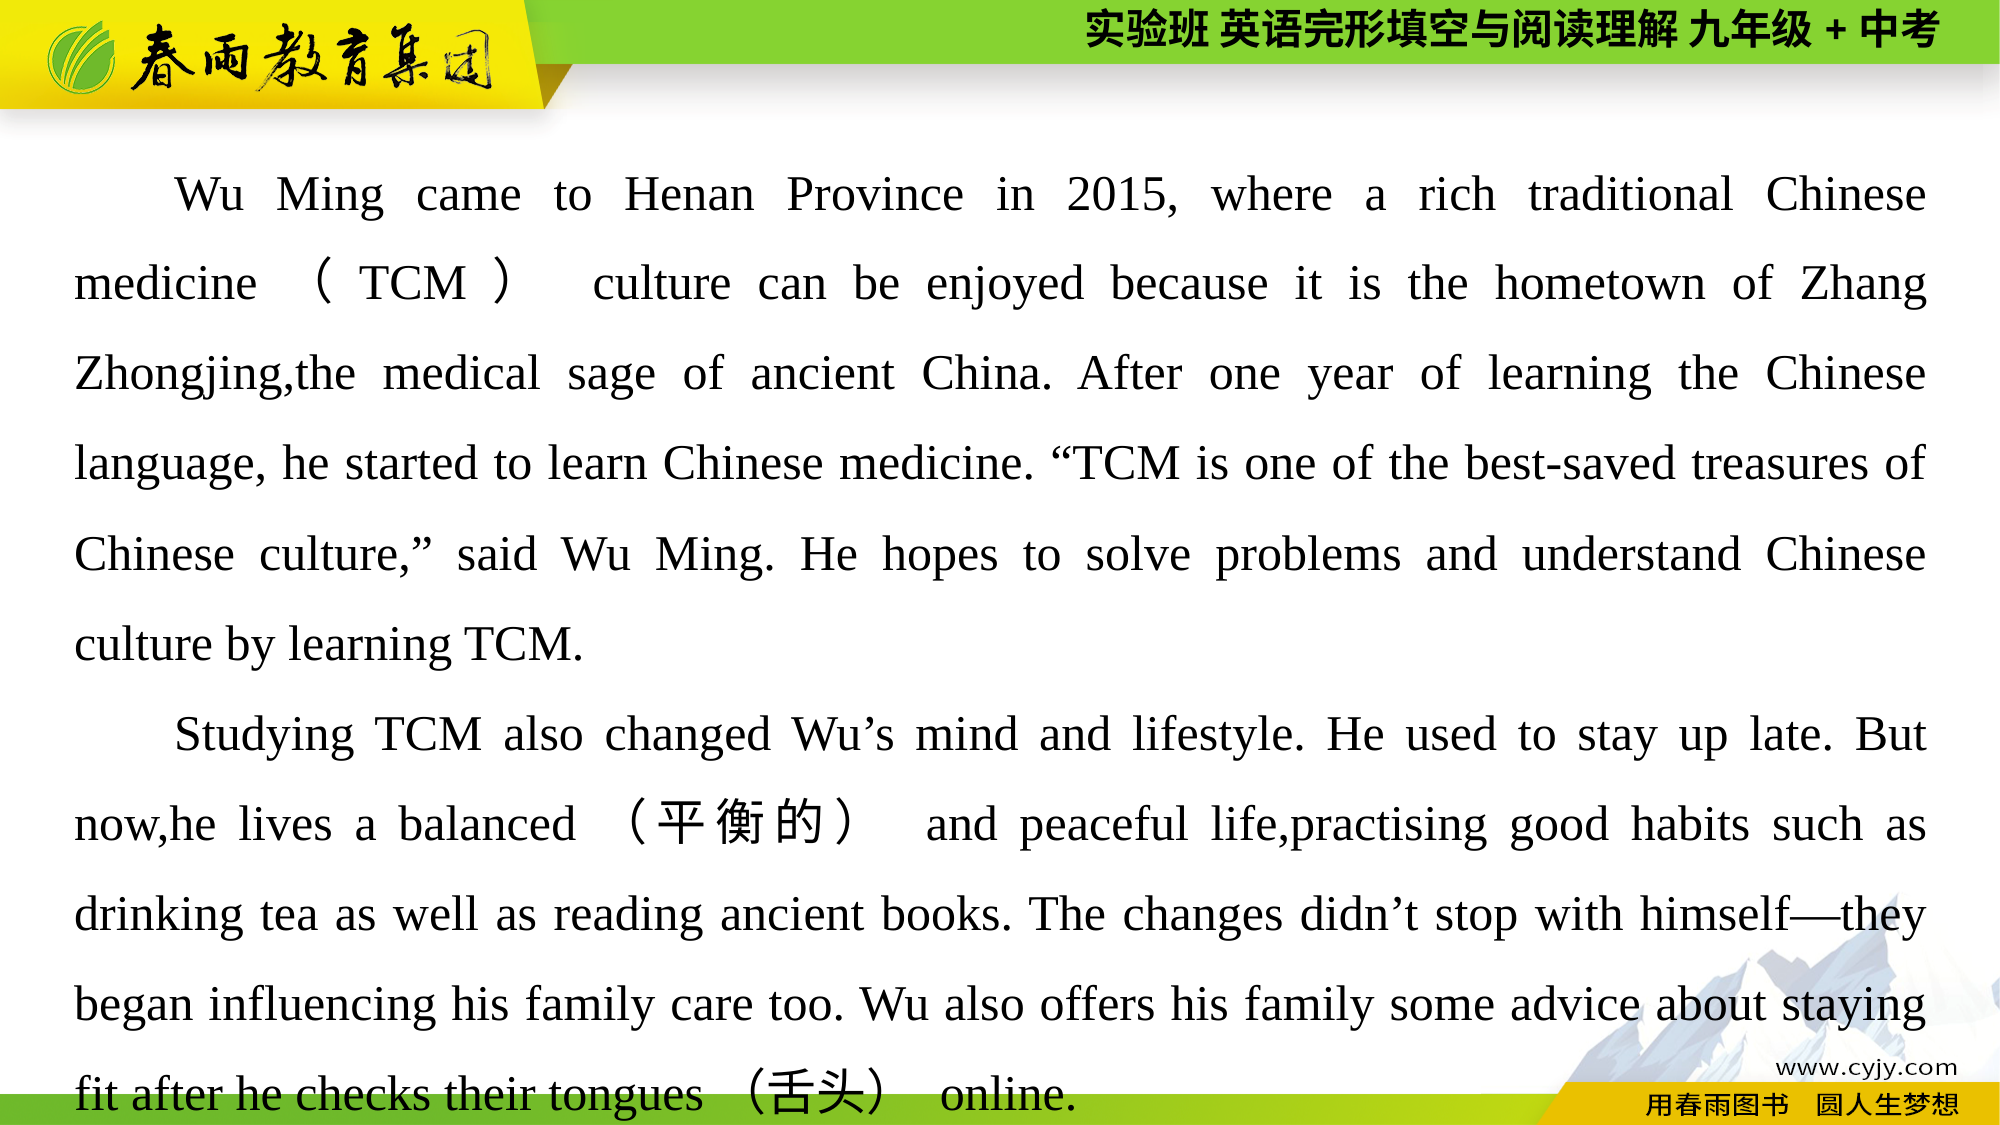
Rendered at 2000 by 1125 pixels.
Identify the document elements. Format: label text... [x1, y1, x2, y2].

list Wu Ming came to Henan Province in 2015, where a rich traditional Chinese medicine（TCM） culture can be enjoyed because it is the hometown of Zhang Zhongjing,the medical sage of ancient China. After one year of learning the Chinese language, he started to learn Chinese medicine. “TCM is one of the best-saved treasures of Chinese culture,” said Wu Ming. He hopes to solve problems and understand Chinese culture by learning TCM. Studying TCM also changed Wu’s mind and lifestyle. He used to stay up late. But now,he lives a balanced（平衡的） and peaceful life,practising good habits such as drinking tea as well as reading ancient books. The changes didn’t stop with himself—they began influencing his family care too. Wu also offers his family some advice about staying fit after he checks their tongues（舌头） online. [59, 122, 1944, 1047]
picture [0, 0, 2000, 1125]
